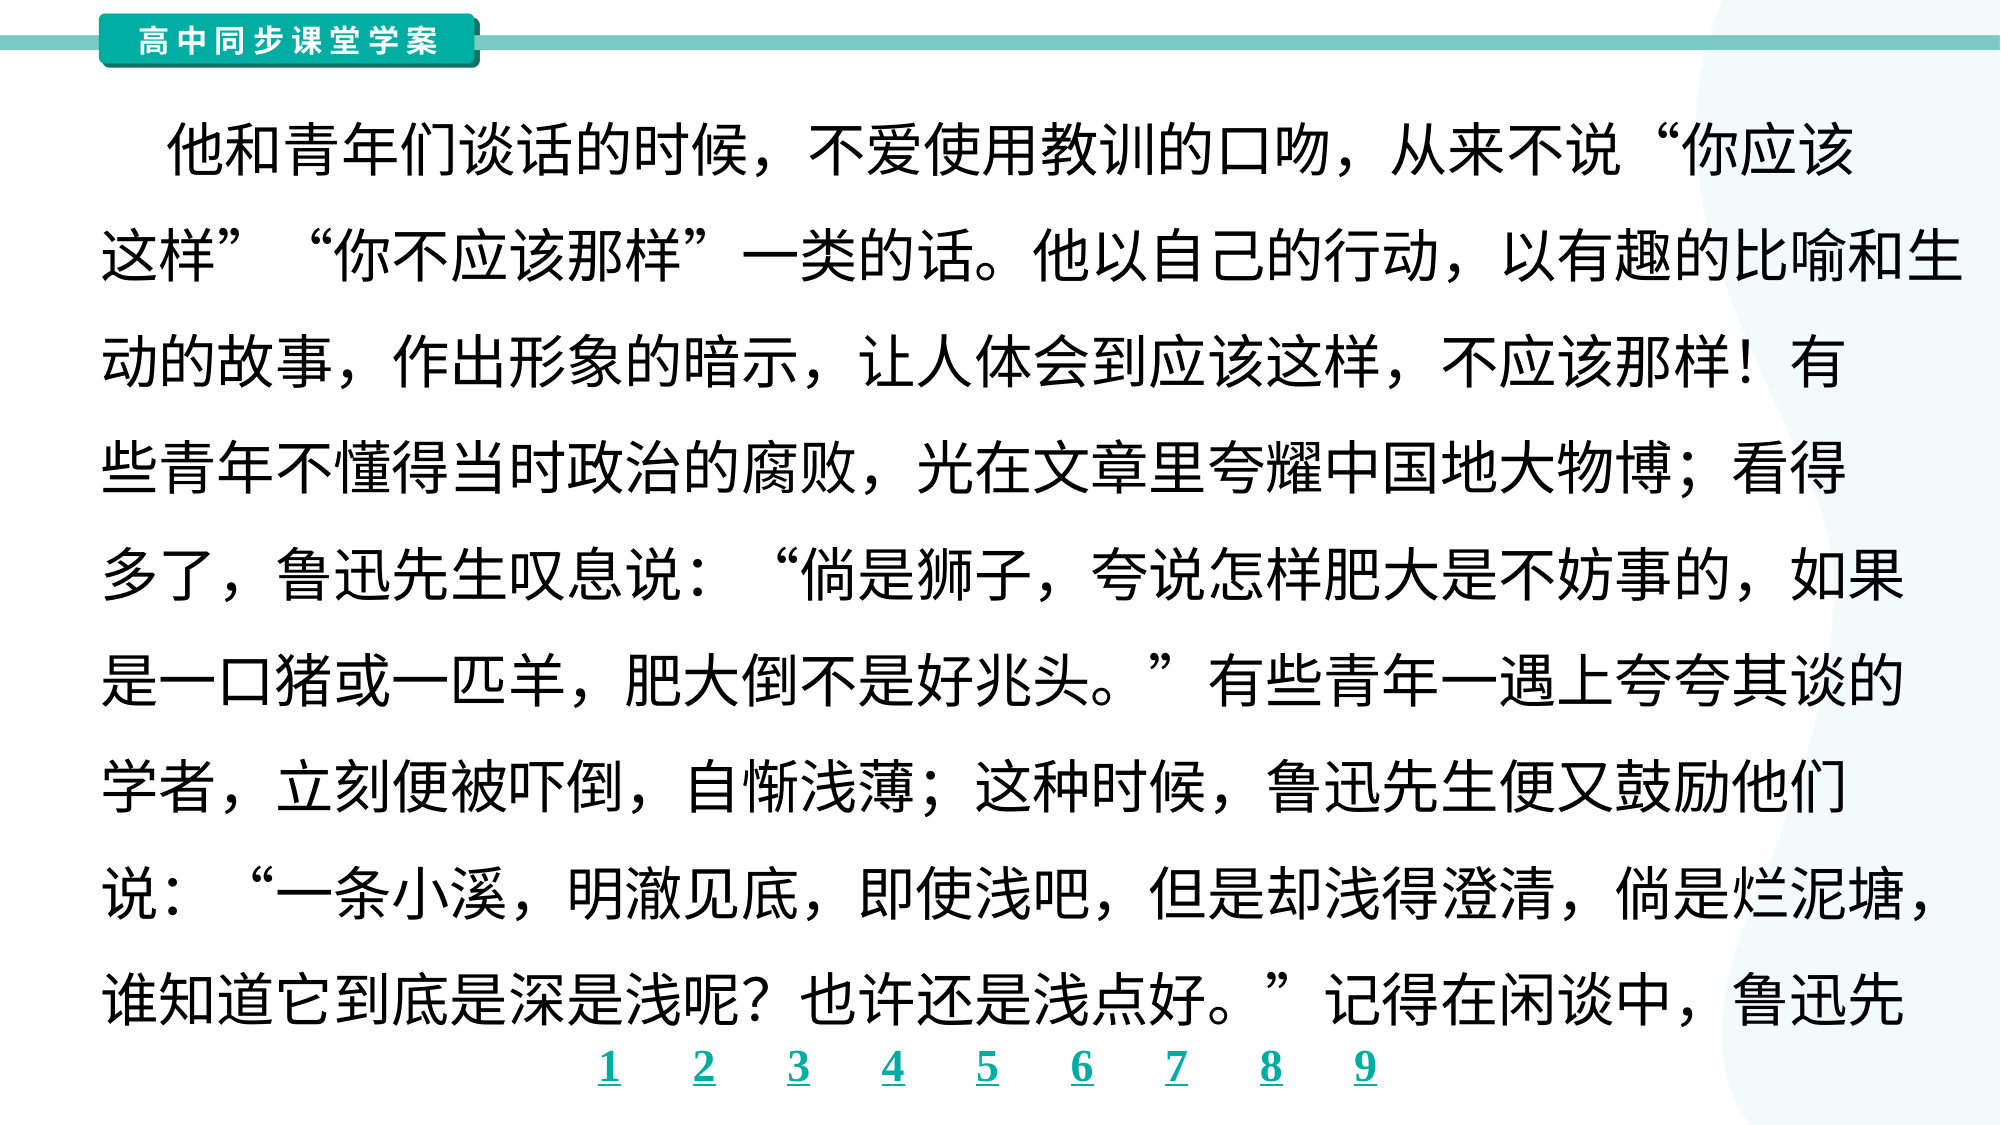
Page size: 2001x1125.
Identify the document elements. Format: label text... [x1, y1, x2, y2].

text_box 他和青年们谈话的时候，不爱使用教训的口吻，从来不说“你应该 这样”“你不应该那样”一类的话。他以自己的行动，以有趣的比喻和生 动的故事，作出形象的暗示，让人体会到应该这样，不应该那样！有 些青年不懂得当时政治的腐败，光在文章里夸耀中国地大物博；看得 多了，鲁迅先生叹息说：“倘是狮子，夸说怎样肥大是不妨事的，如果 是一口猪或一匹羊，肥大倒不是好兆头。”有些青年一遇上夸夸其谈的 学者，立刻便被吓倒，自惭浅薄；这种时候，鲁迅先生便又鼓励他们 说：“一条小溪，明澈见底，即使浅吧，但是却浅得澄清，倘是烂泥塘， 谁知道它到底是深是浅呢？也许还是浅点好。”记得在闲谈中，鲁迅先 [100, 76, 1899, 1033]
picture [0, 0, 2000, 1125]
